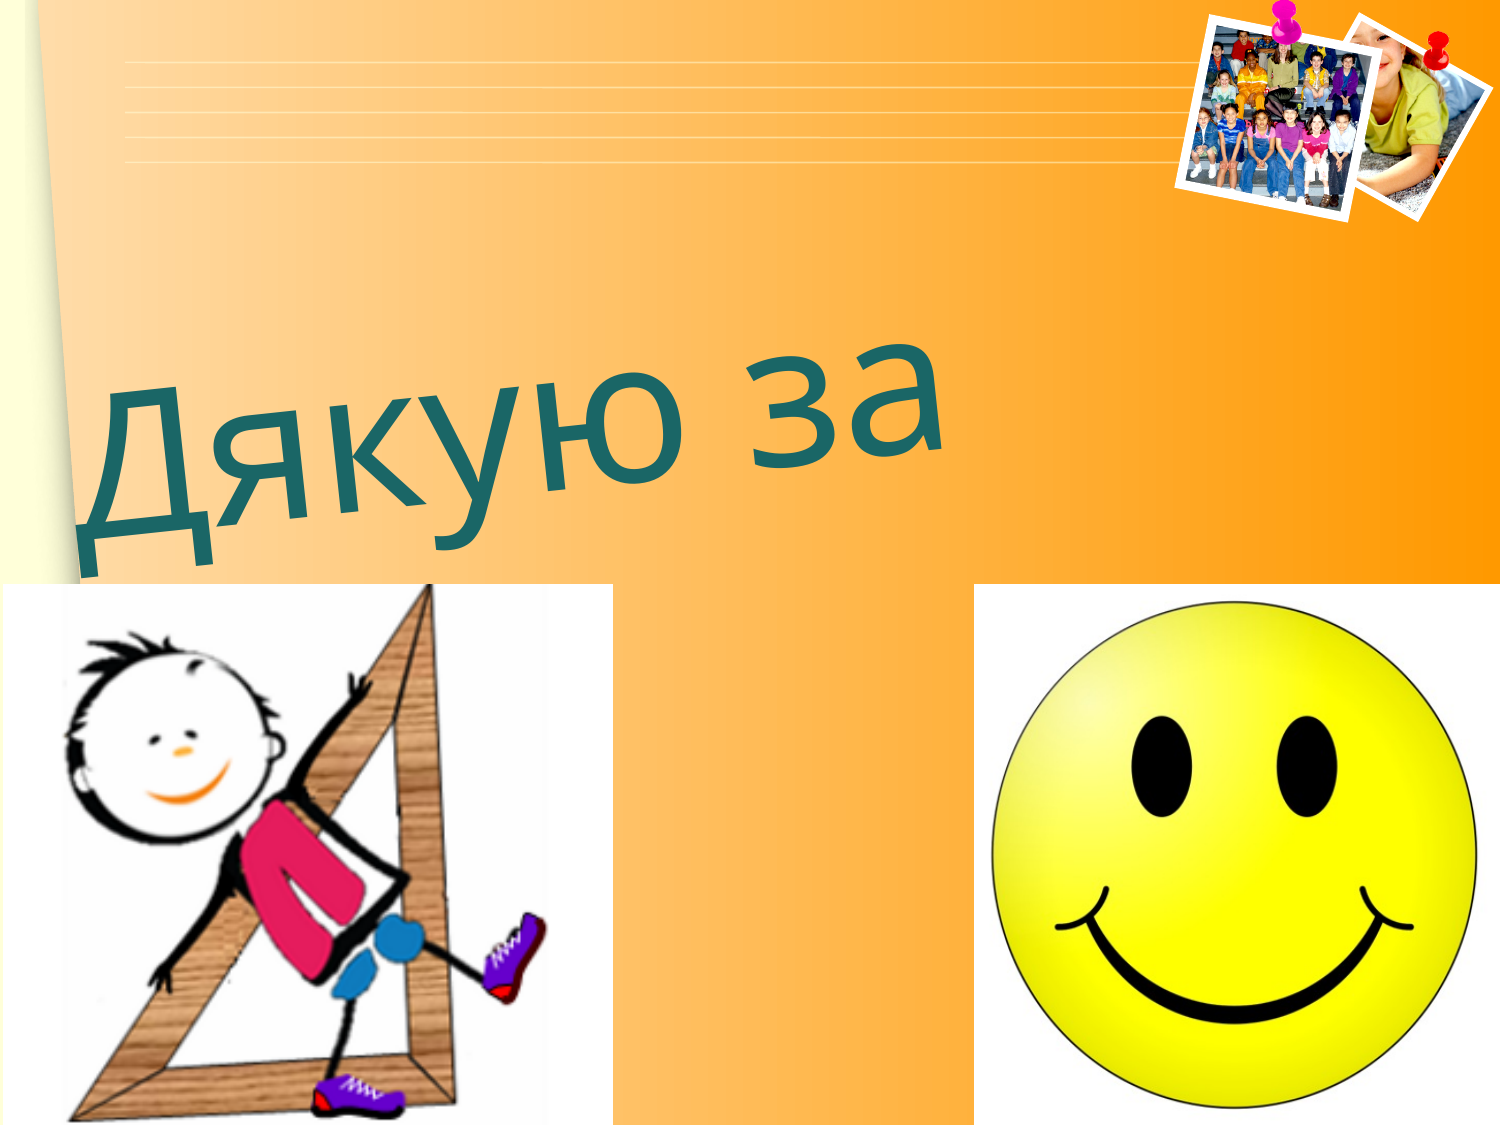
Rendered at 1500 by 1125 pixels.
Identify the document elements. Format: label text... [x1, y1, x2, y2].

list Дякую за урок [39, 192, 1424, 1022]
picture [974, 584, 1500, 1125]
picture [1186, 0, 1371, 201]
picture [3, 0, 613, 1125]
picture [1351, 22, 1484, 212]
